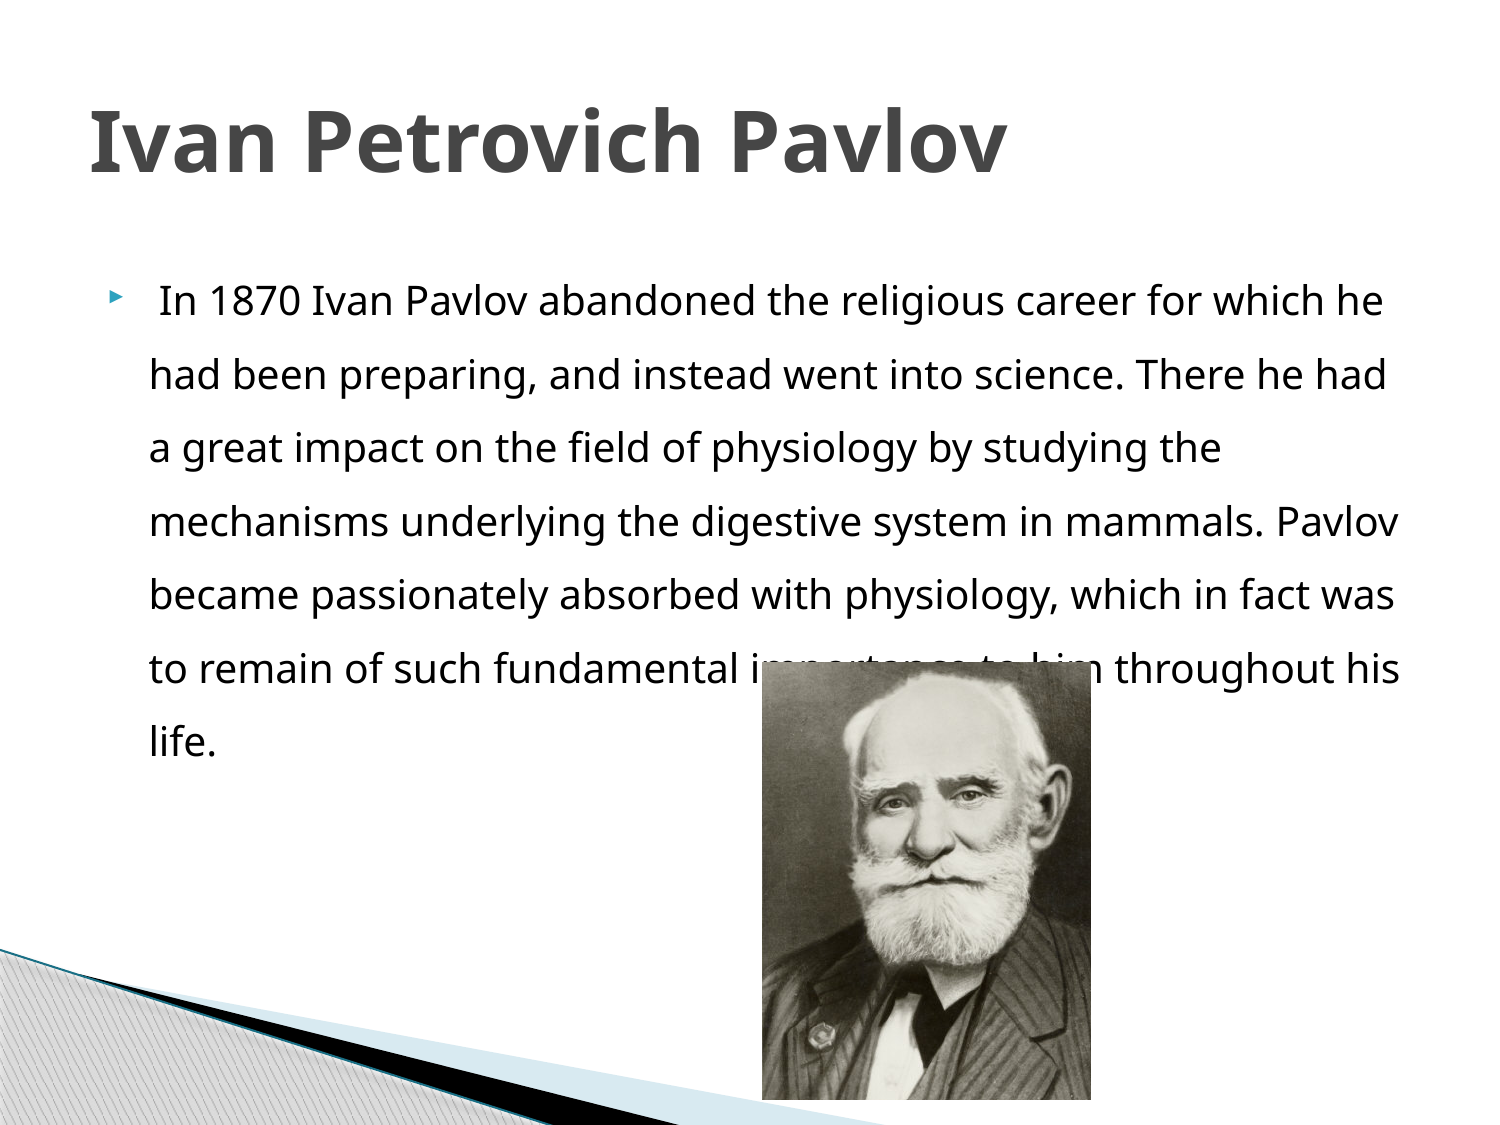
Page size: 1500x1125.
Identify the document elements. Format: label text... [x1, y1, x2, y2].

picture [762, 662, 1091, 1100]
list In 1870 Ivan Pavlov abandoned the religious career for which he had been preparing, and instead went into science. There he had a great impact on the field of physiology by studying the mechanisms underlying the digestive system in mammals. Pavlov became passionately absorbed with physiology, which in fact was to remain of such fundamental importance to him throughout his life. [75, 243, 1425, 775]
title Ivan Petrovich Pavlov [75, 45, 1425, 233]
